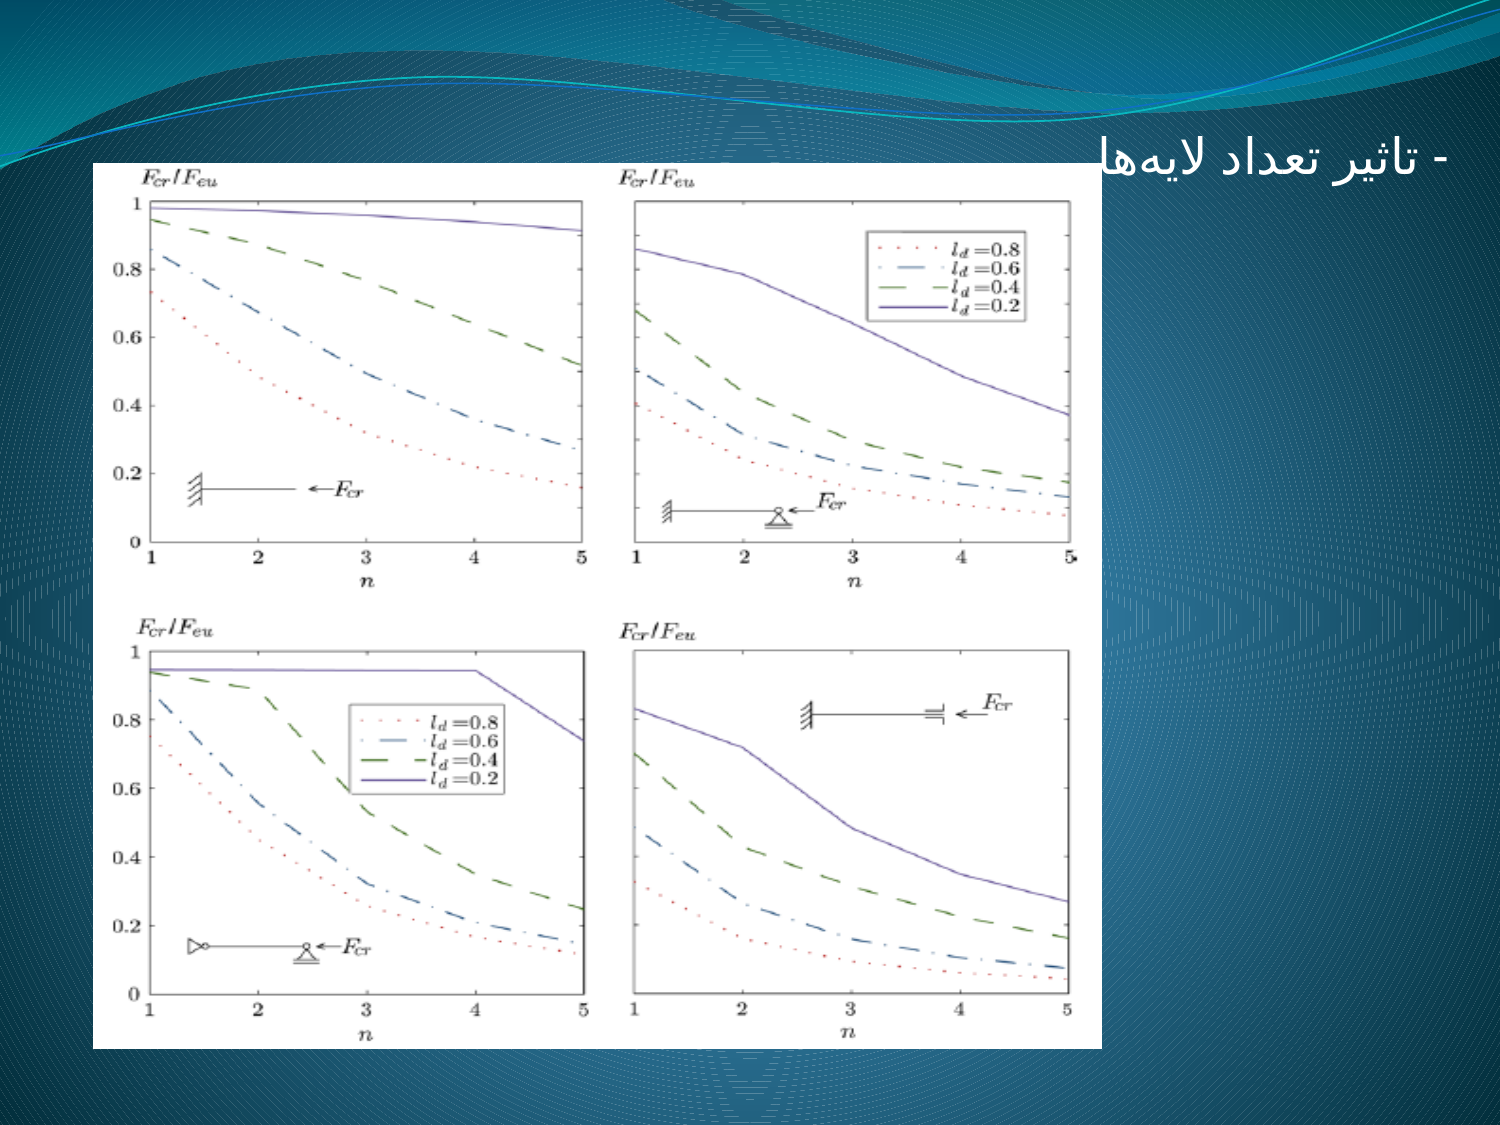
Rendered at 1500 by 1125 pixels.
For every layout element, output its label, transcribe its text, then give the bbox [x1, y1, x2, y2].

picture [93, 163, 1102, 1049]
text_box - تاثير تعداد لايه‌‌ها [750, 117, 1465, 192]
